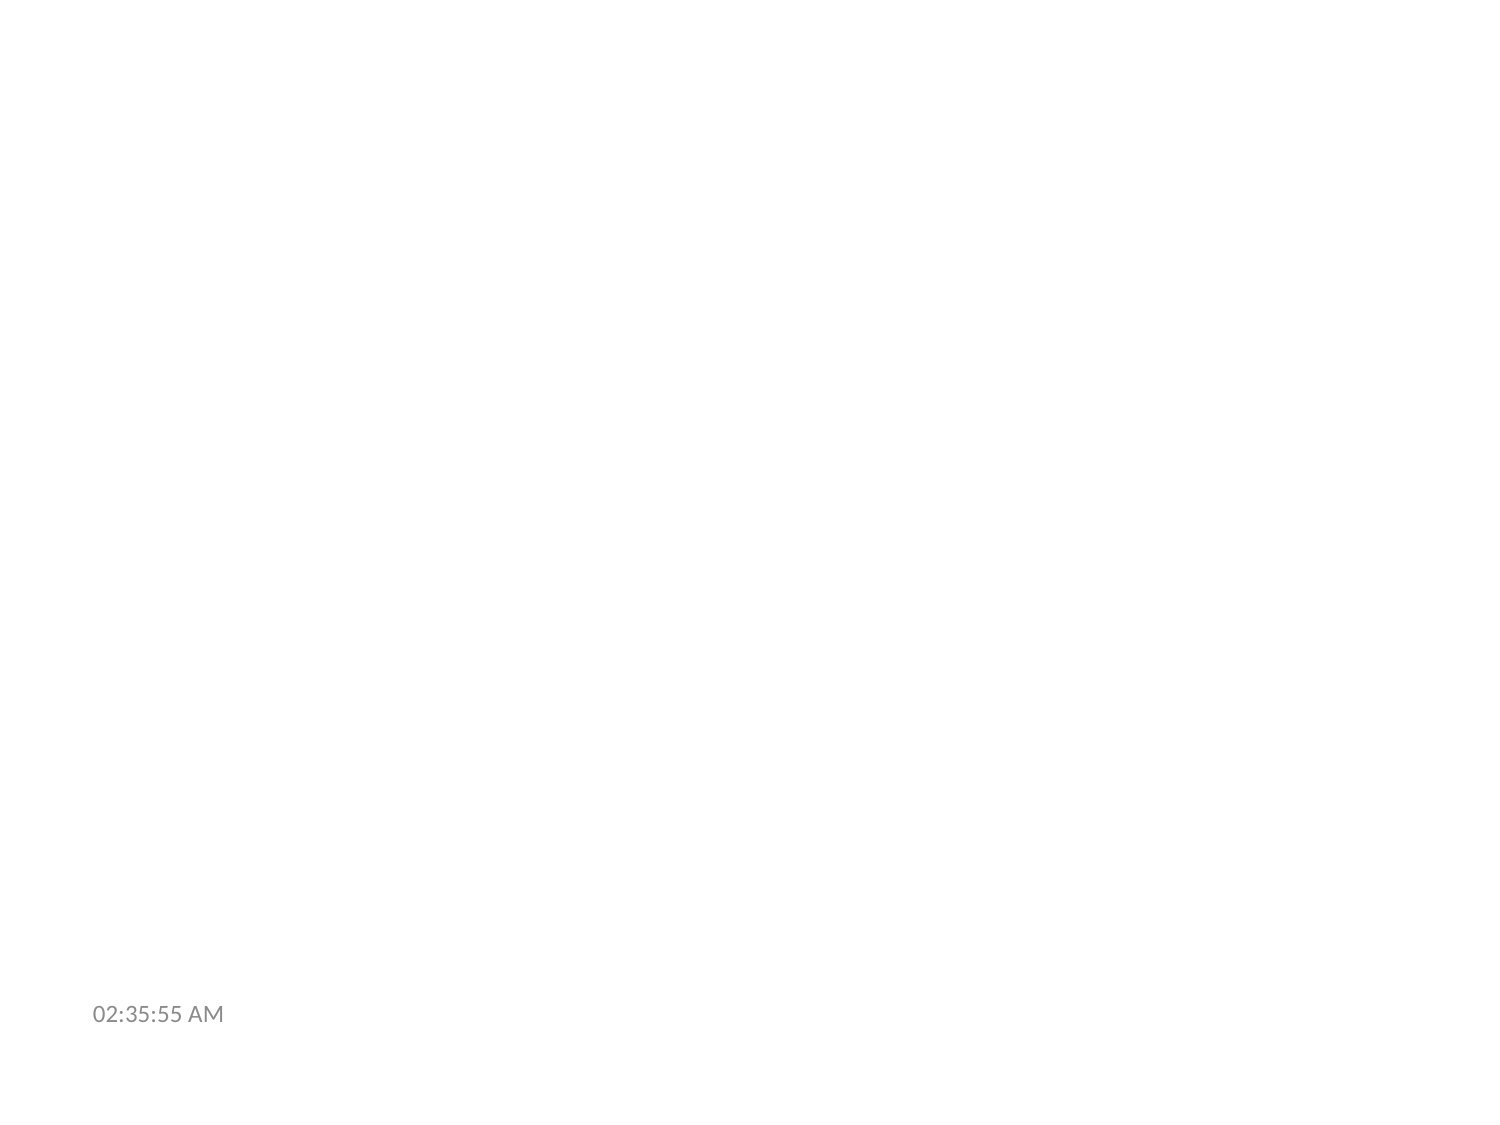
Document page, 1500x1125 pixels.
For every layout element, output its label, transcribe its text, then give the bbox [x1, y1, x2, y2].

text_box 3:35:09 PM [77, 982, 428, 1043]
